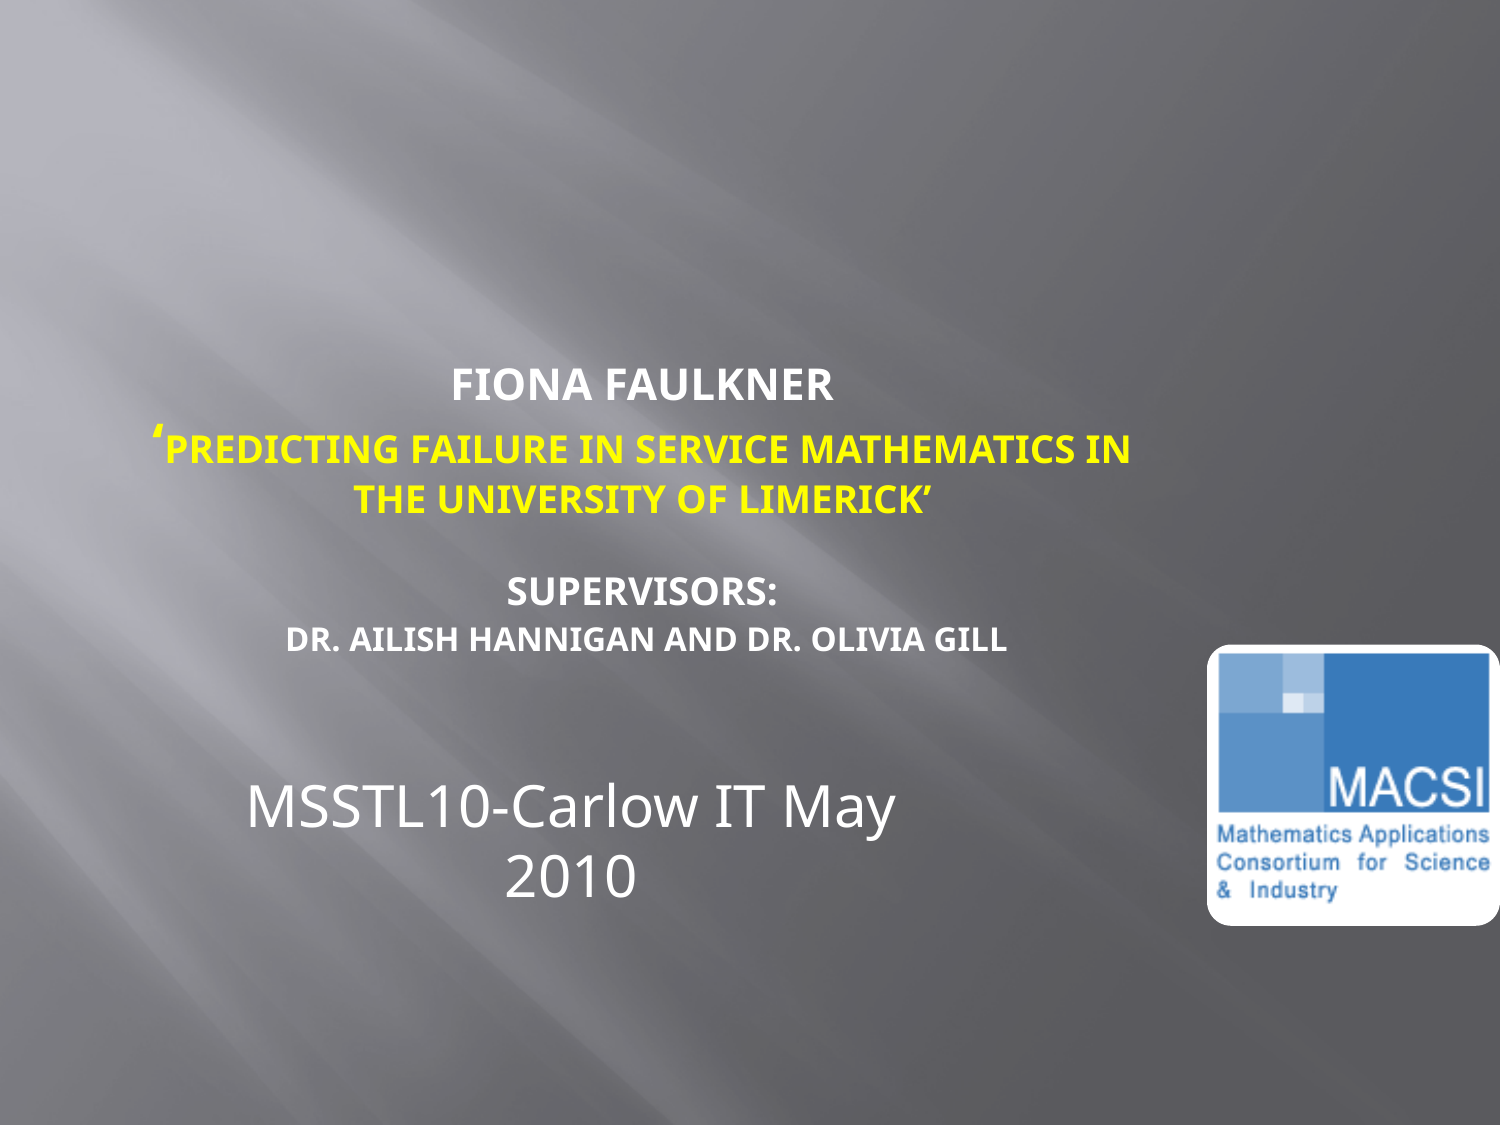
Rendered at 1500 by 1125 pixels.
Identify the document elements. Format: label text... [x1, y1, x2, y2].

title Fiona Faulkner ‘Predicting failure in service mathematics in the University of Limerick’ Supervisors: Dr. Ailish Hannigan and Dr. Olivia Gill [112, 152, 1172, 739]
picture [1206, 644, 1500, 927]
subtitle MSSTL10-Carlow IT May 2010 [210, 761, 933, 937]
